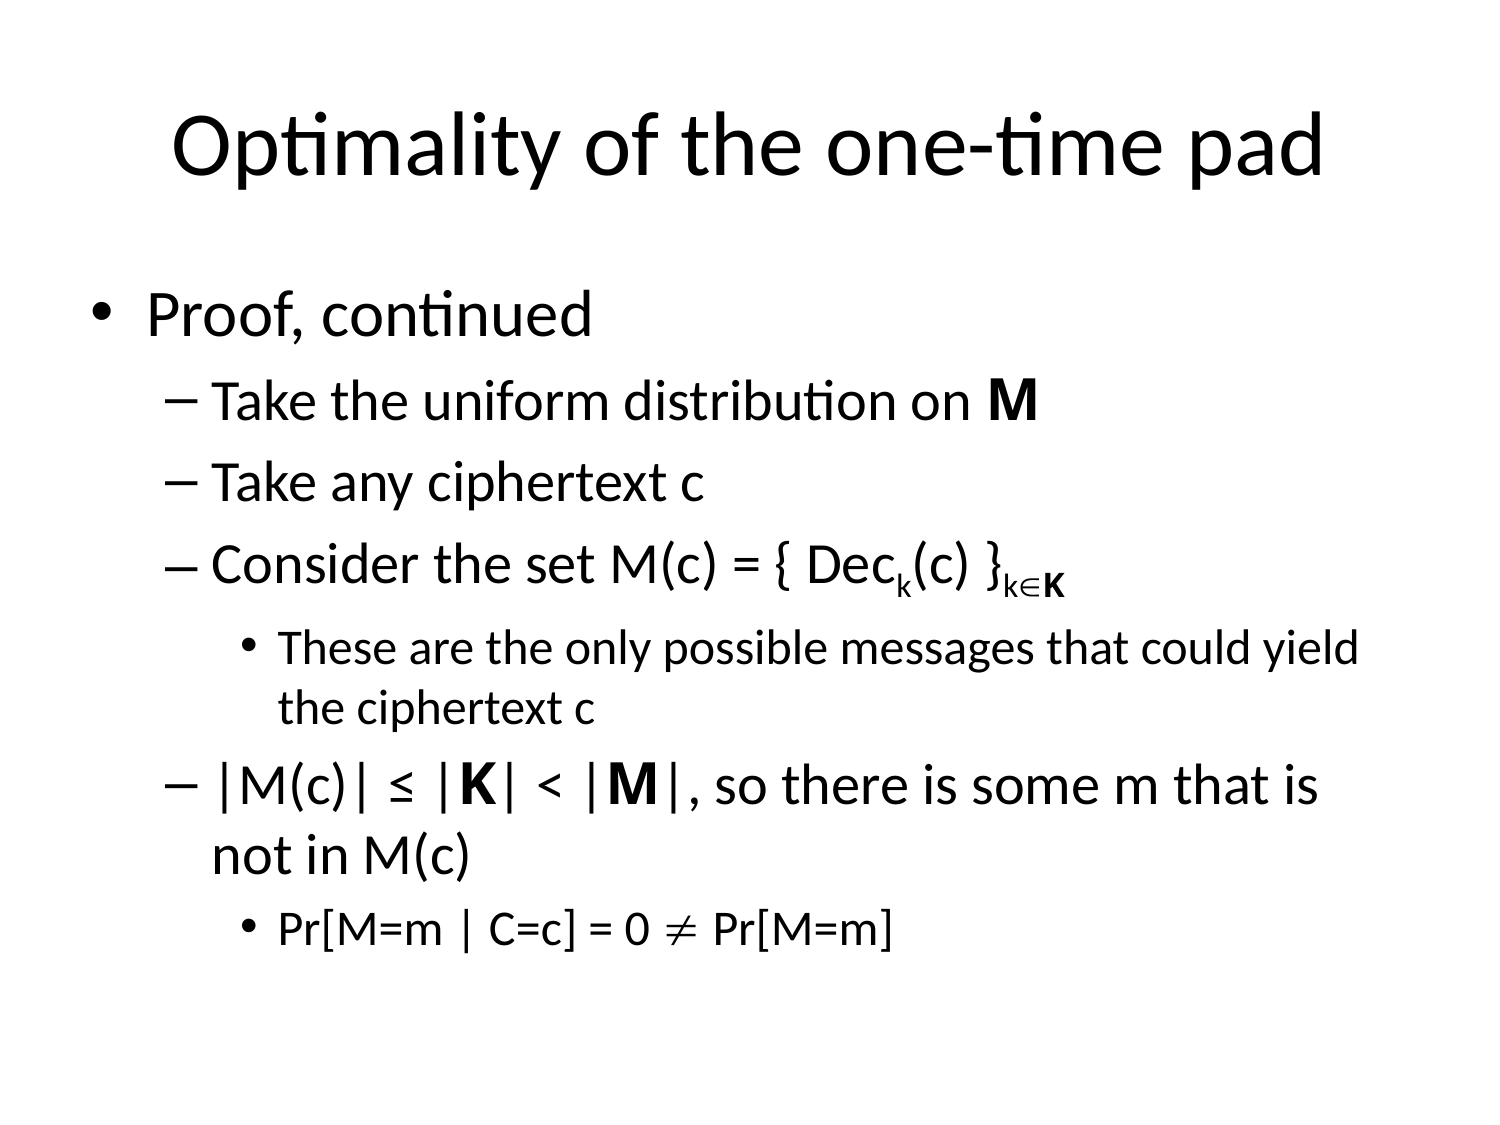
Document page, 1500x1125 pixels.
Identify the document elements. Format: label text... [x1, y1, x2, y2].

title Optimality of the one-time pad [75, 45, 1425, 233]
list Proof, continued Take the uniform distribution on M Take any ciphertext c Consider the set M(c) = { Deck(c) }kK These are the only possible messages that could yield the ciphertext c |M(c)| ≤ |K| < |M|, so there is some m that is not in M(c) Pr[M=m | C=c] = 0  Pr[M=m] [75, 262, 1425, 1005]
